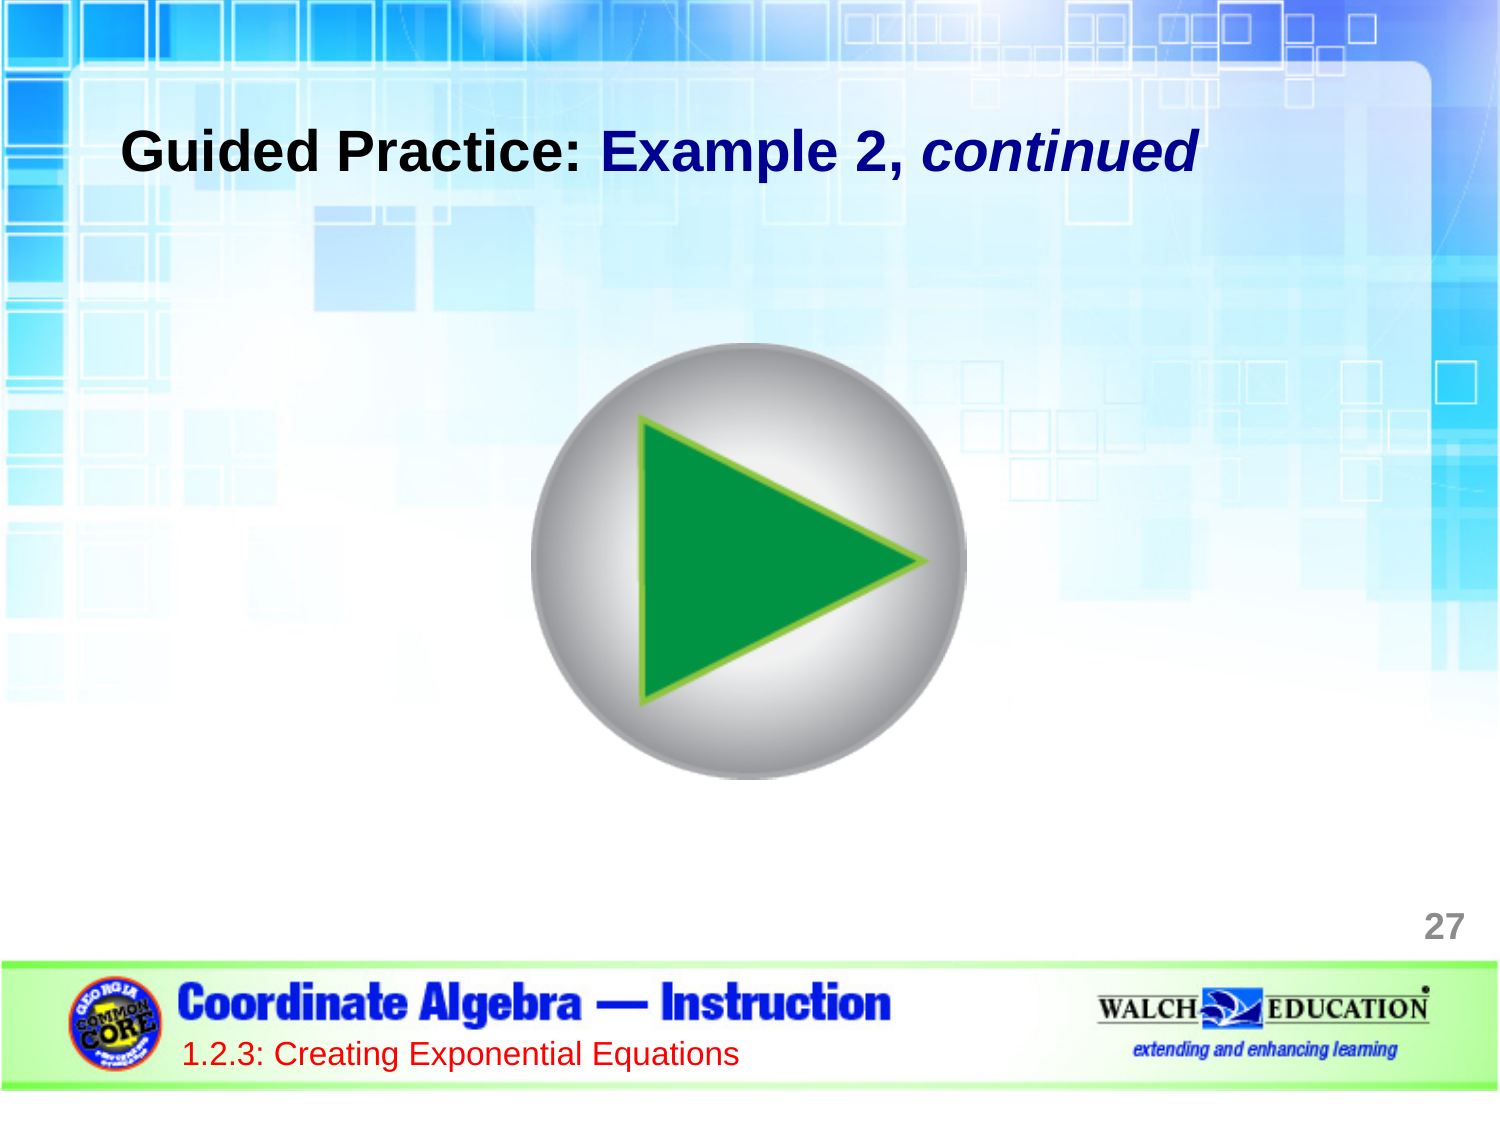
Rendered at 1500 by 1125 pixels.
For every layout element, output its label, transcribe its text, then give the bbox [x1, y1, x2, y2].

picture [1, 0, 1500, 1091]
slide_number 27 [1361, 901, 1481, 949]
subtitle Guided Practice: Example 2, continued [105, 105, 1394, 925]
list 1.2.3: Creating Exponential Equations [166, 1024, 1074, 1069]
